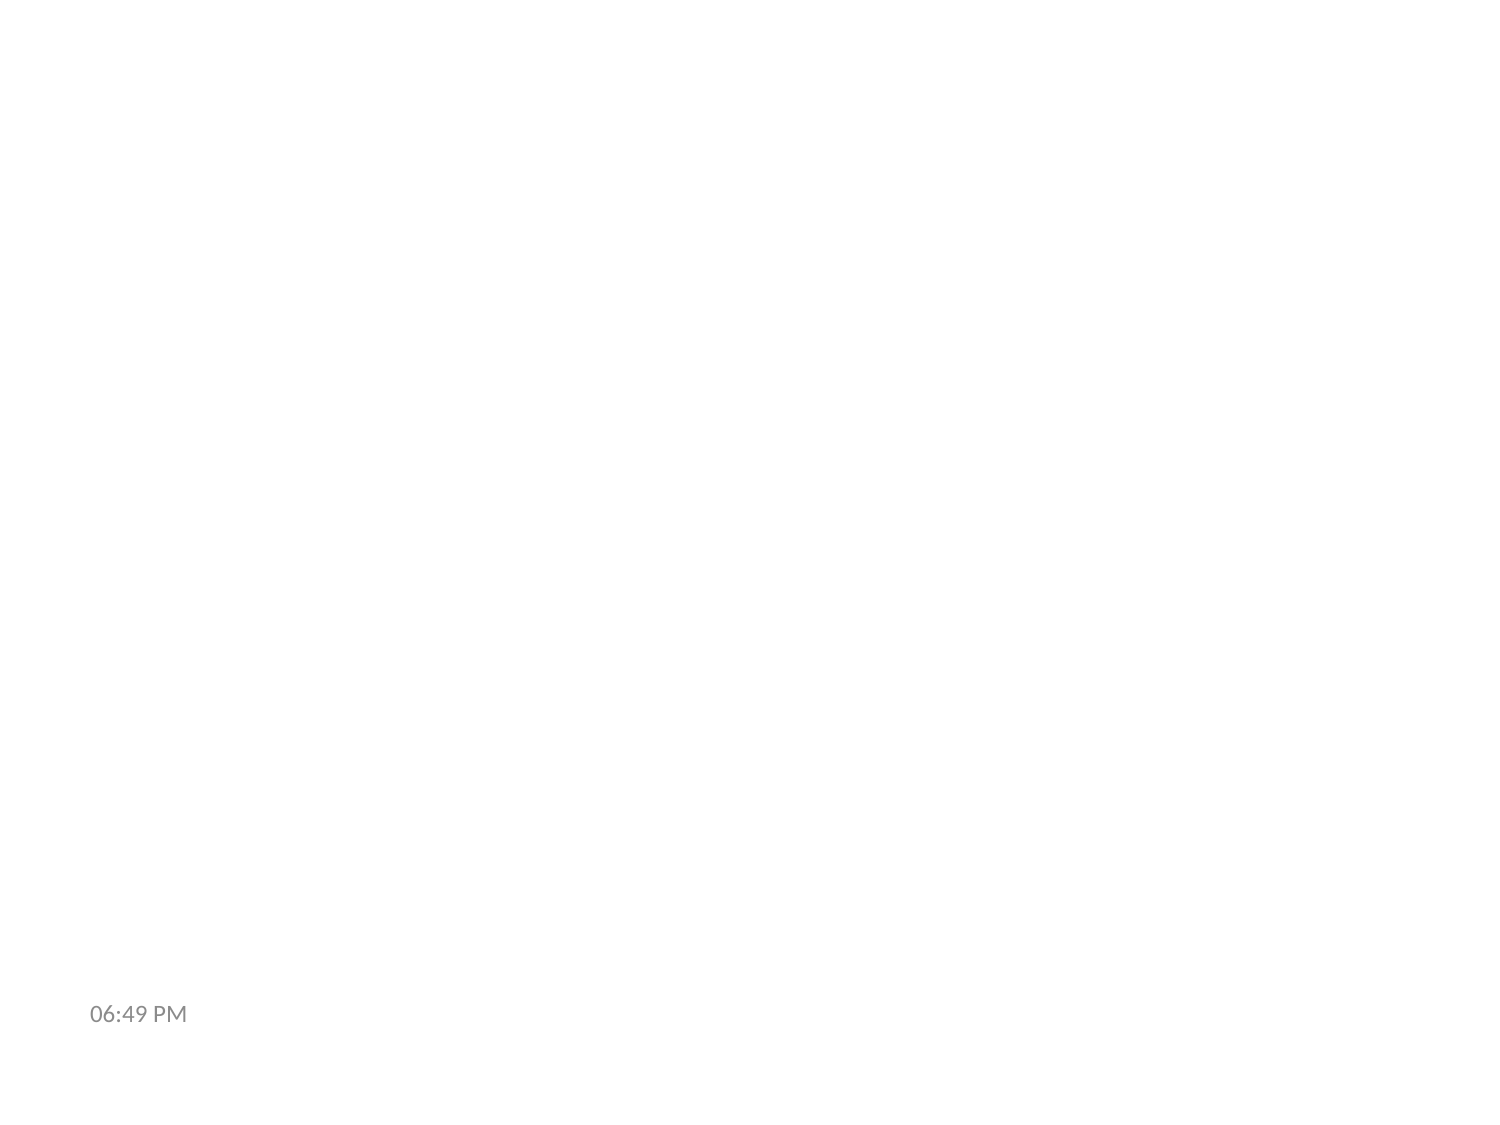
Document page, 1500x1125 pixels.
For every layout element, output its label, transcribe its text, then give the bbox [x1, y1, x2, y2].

text_box 3:35 PM [75, 982, 425, 1043]
